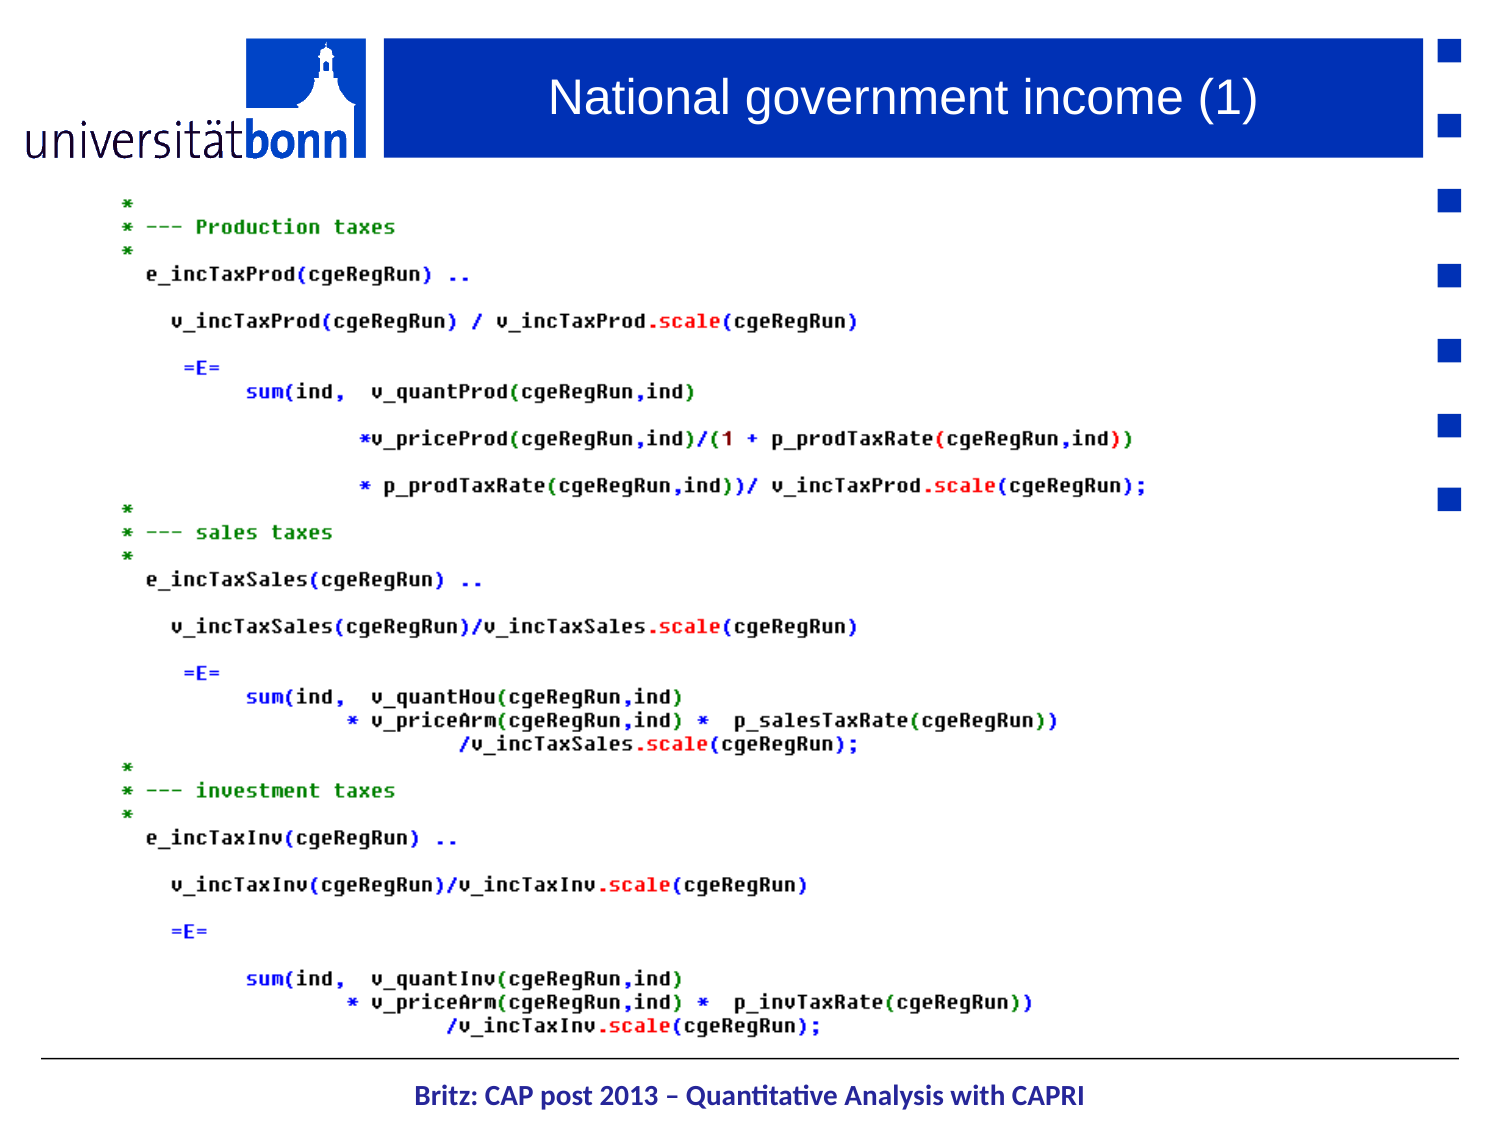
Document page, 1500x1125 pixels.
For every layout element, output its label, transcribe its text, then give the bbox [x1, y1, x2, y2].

picture [116, 195, 1261, 1042]
picture [24, 36, 368, 160]
title National government income (1) [383, 38, 1424, 158]
footer Britz: CAP post 2013 – Quantitative Analysis with CAPRI [40, 1070, 1460, 1107]
